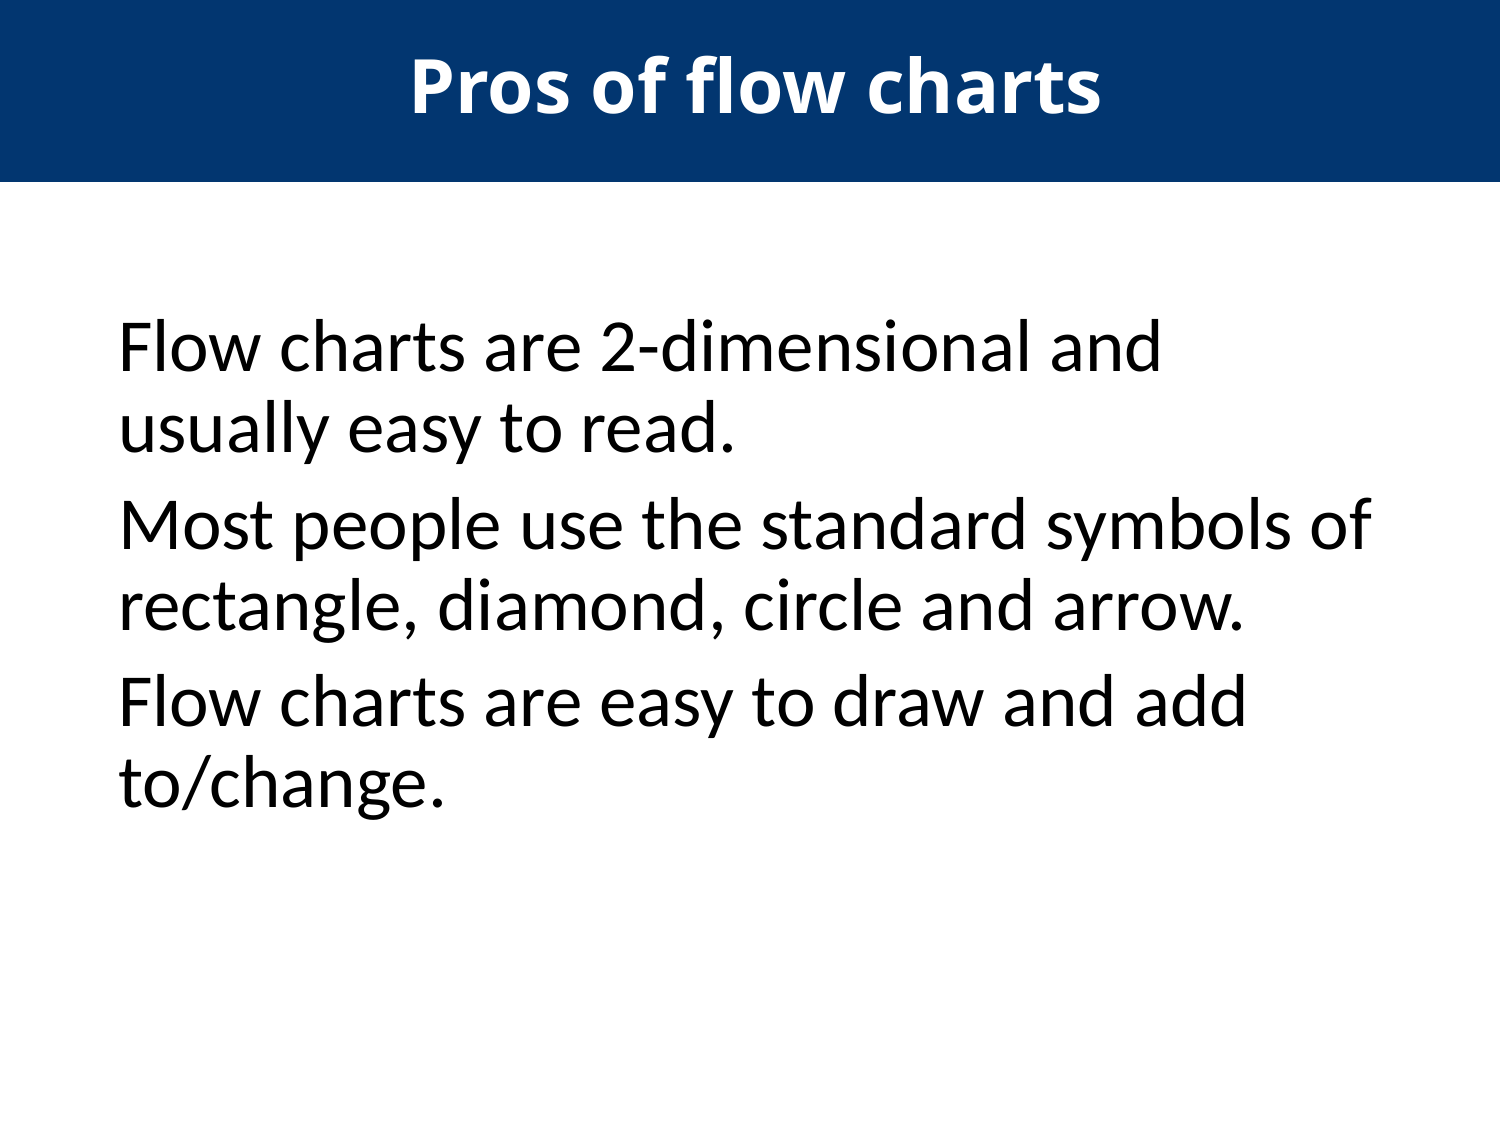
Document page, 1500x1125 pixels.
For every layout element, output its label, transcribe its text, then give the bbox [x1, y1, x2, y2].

text_box Pros of flow charts [29, 30, 1483, 136]
text_box [0, 0, 1500, 182]
list Flow charts are 2-dimensional and usually easy to read. Most people use the standard symbols of rectangle, diamond, circle and arrow. Flow charts are easy to draw and add to/change. [103, 299, 1397, 1014]
